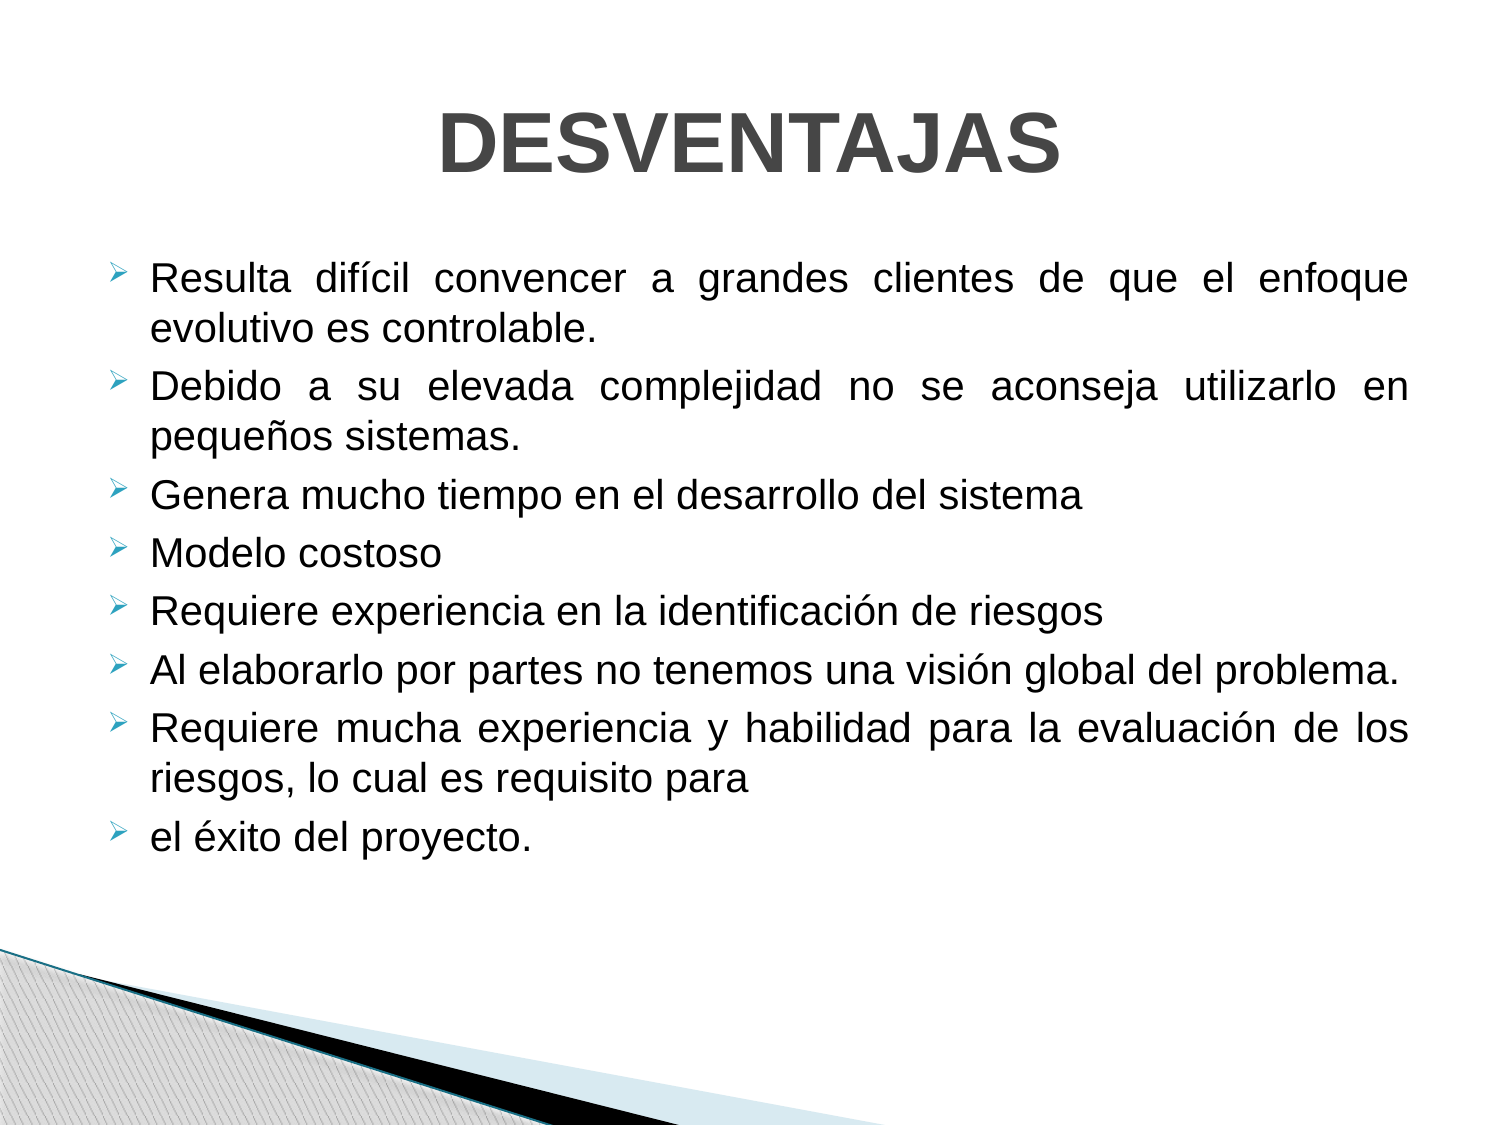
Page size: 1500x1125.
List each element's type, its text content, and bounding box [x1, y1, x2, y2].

title DESVENTAJAS [75, 45, 1425, 233]
list Resulta difícil convencer a grandes clientes de que el enfoque evolutivo es controlable. Debido a su elevada complejidad no se aconseja utilizarlo en pequeños sistemas. Genera mucho tiempo en el desarrollo del sistema Modelo costoso Requiere experiencia en la identificación de riesgos Al elaborarlo por partes no tenemos una visión global del problema. Requiere mucha experiencia y habilidad para la evaluación de los riesgos, lo cual es requisito para el éxito del proyecto. [75, 243, 1425, 986]
